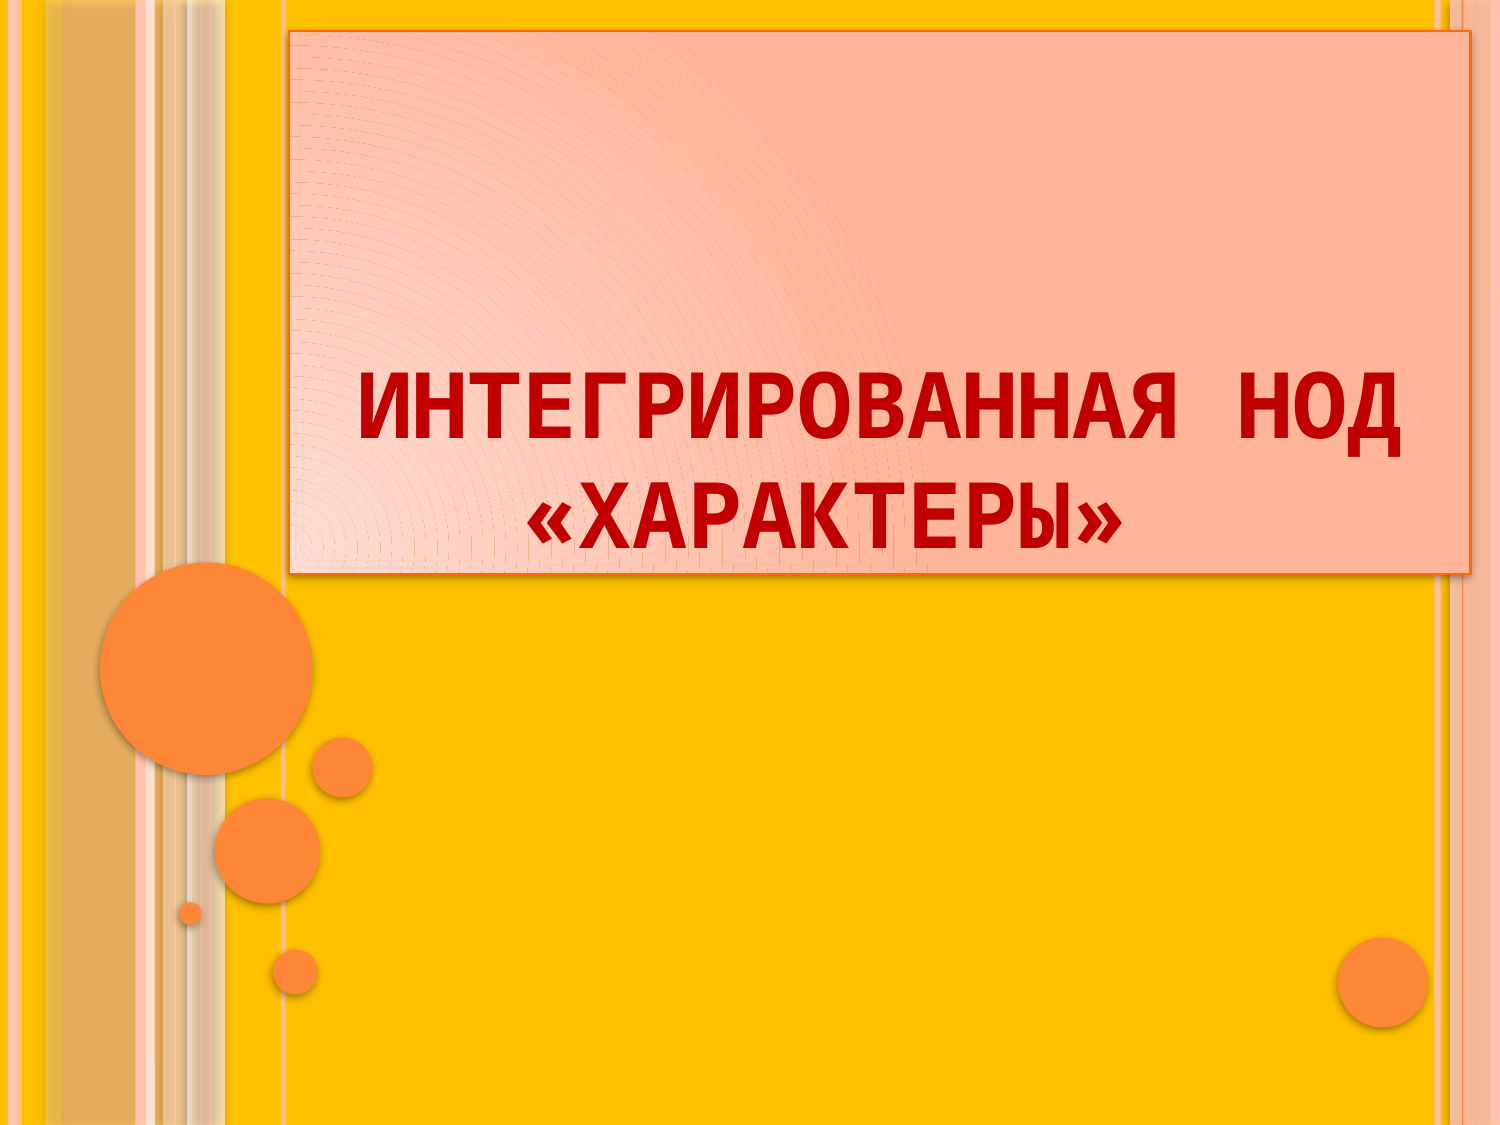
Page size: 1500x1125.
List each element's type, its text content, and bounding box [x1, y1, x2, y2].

title Интегрированная НОД «Характеры» [288, 30, 1472, 575]
